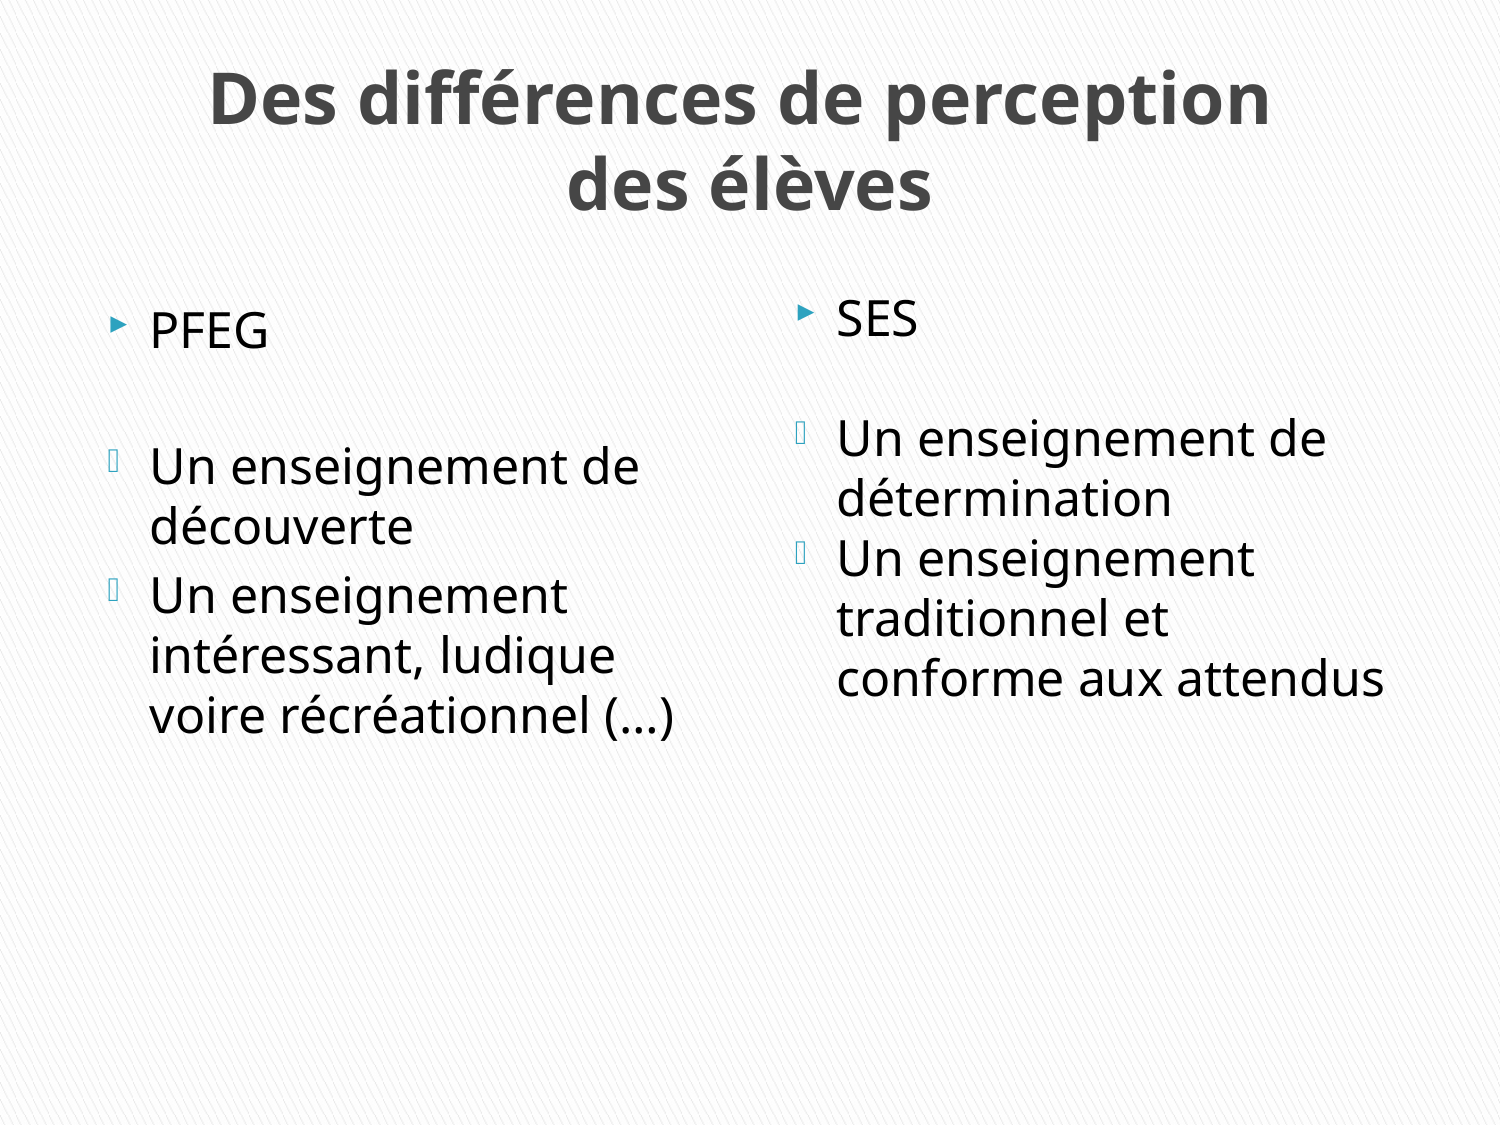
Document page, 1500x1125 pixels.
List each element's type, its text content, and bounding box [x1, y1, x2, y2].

title Des différences de perception des élèves [75, 44, 1425, 233]
list SES Un enseignement de détermination Un enseignement traditionnel et conforme aux attendus [761, 278, 1425, 884]
list PFEG Un enseignement de découverte Un enseignement intéressant, ludique voire récréationnel (…) [75, 290, 738, 965]
